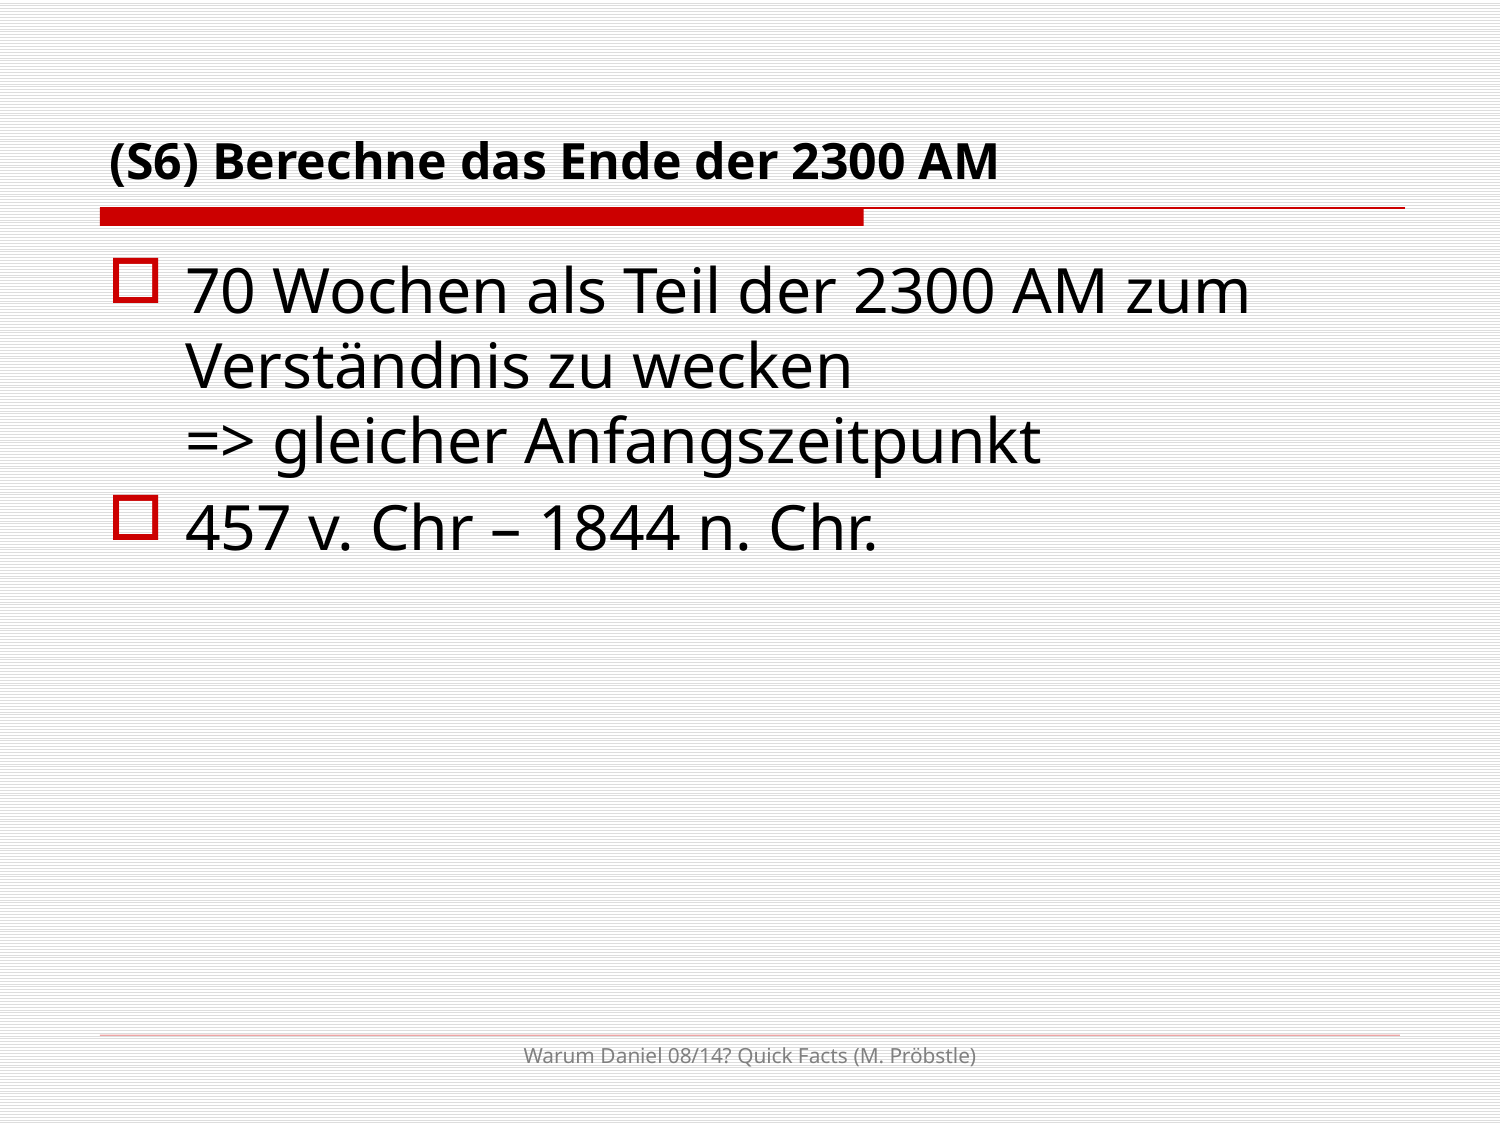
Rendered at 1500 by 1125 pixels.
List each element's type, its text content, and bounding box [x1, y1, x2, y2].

title (S6) Berechne das Ende der 2300 AM [94, 50, 1447, 197]
footer Warum Daniel 08/14? Quick Facts (M. Pröbstle) [419, 1035, 1081, 1103]
list 70 Wochen als Teil der 2300 AM zum Verständnis zu wecken => gleicher Anfangszeitpunkt 457 v. Chr – 1844 n. Chr. [92, 243, 1406, 1024]
